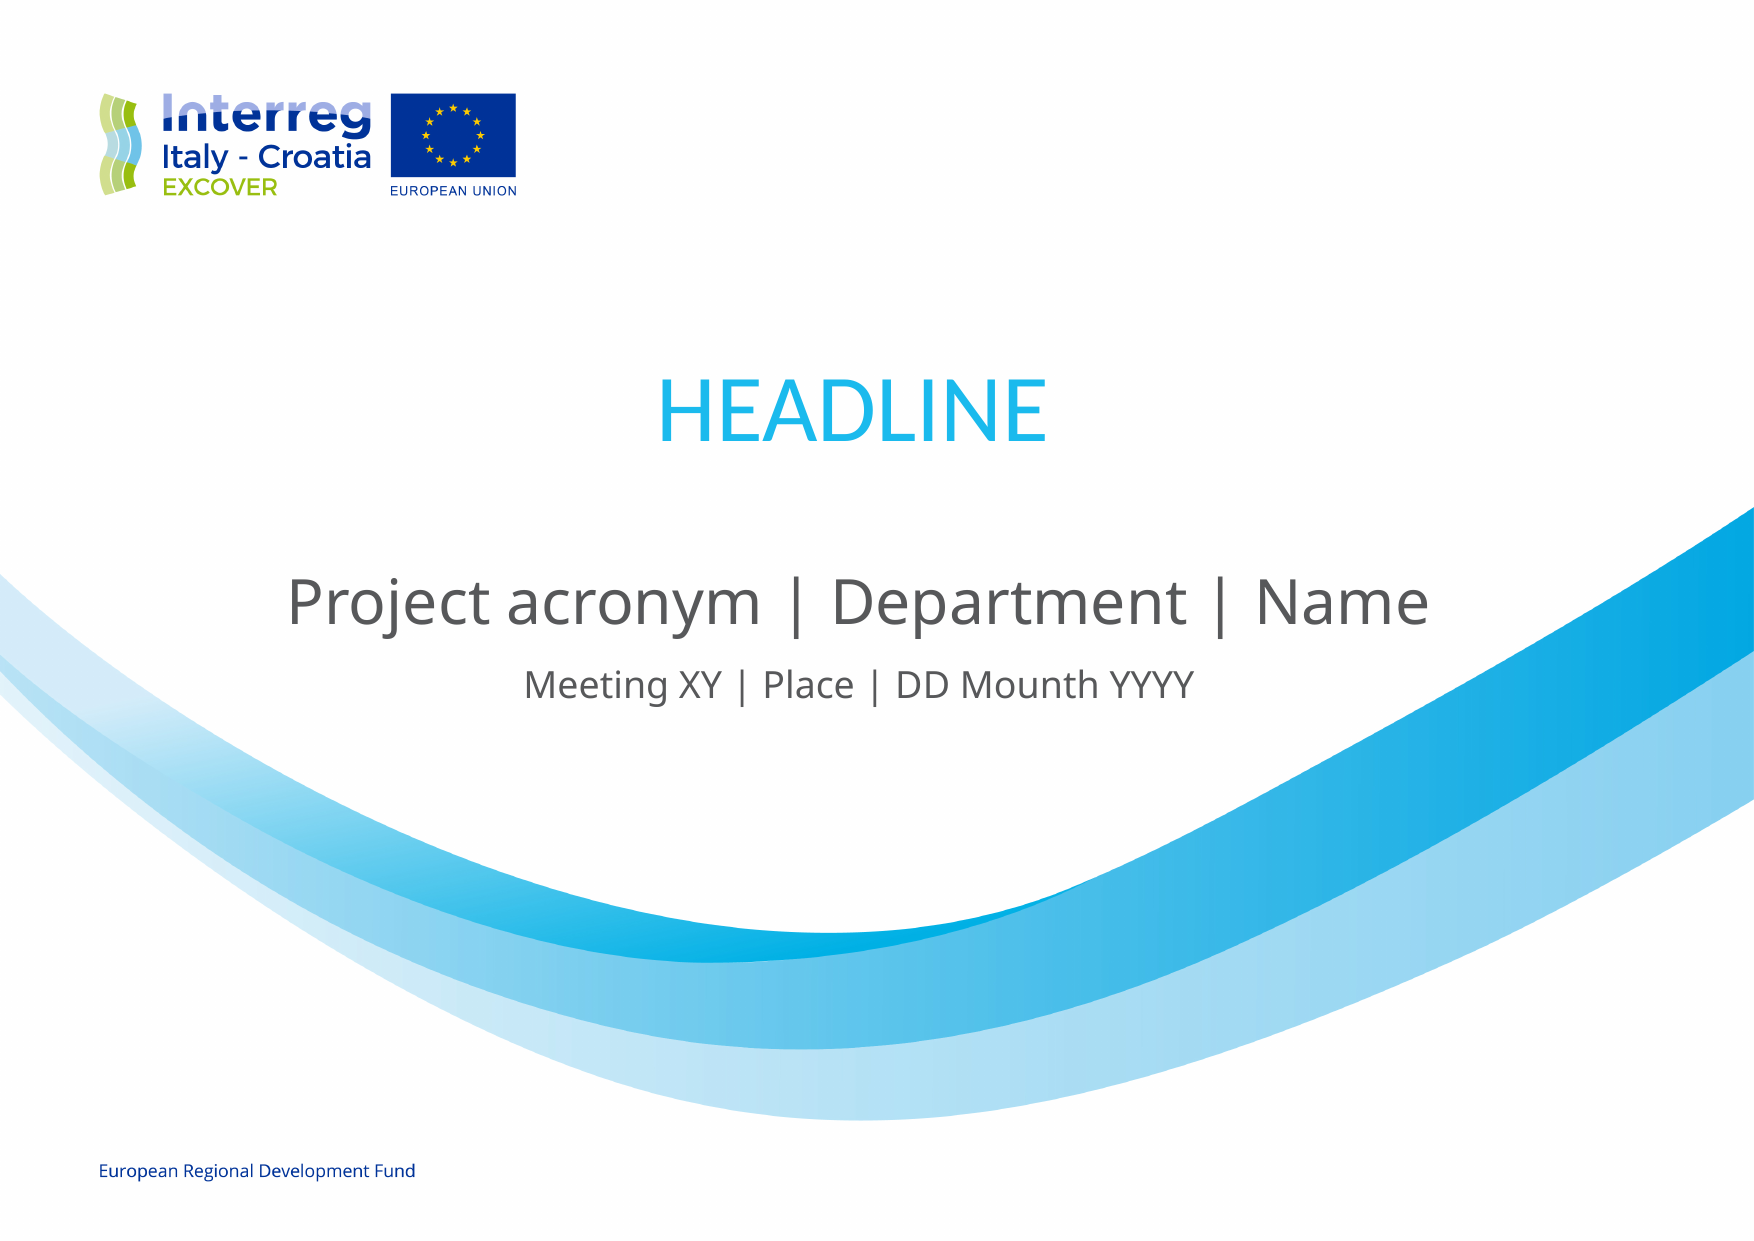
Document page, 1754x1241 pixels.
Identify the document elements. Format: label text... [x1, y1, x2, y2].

text_box HEADLINE [427, 337, 1279, 470]
text_box Meeting XY | Place | DD Mounth YYYY [156, 652, 1563, 716]
text_box Project acronym | Department | Name [156, 553, 1563, 646]
picture [0, 0, 1754, 1241]
